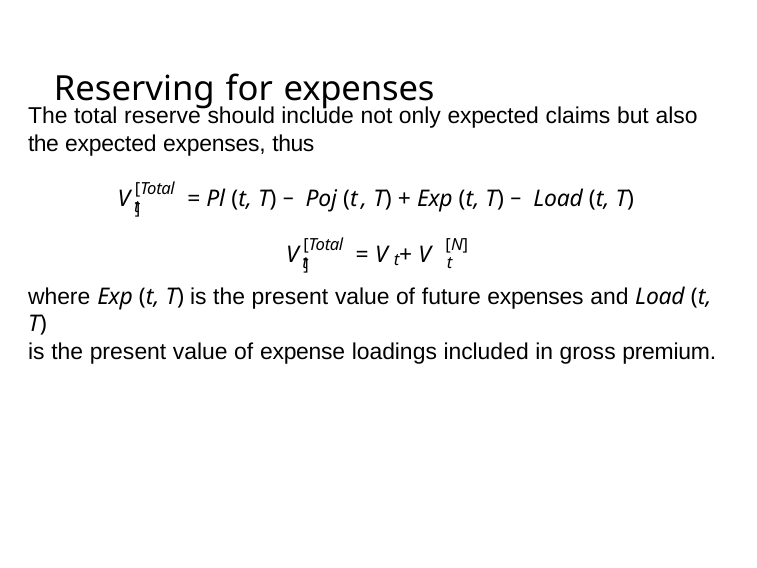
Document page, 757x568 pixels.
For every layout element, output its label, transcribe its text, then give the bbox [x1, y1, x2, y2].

text_box [Total] [132, 211, 180, 218]
text_box t [132, 211, 142, 217]
text_box t t [300, 250, 453, 273]
title Reserving for expenses [51, 36, 705, 99]
text_box where Exp (t, T) is the present value of future expenses and Load (t, T) is the present value of expense loadings included in gross premium. [26, 279, 730, 365]
text_box The total reserve should include not only expected claims but also the expected expenses, thus [26, 99, 730, 157]
text_box [Total] [132, 175, 180, 181]
text_box , T) + Exp (t, T) − Load (t, T) [359, 181, 641, 211]
text_box [Total] [301, 231, 349, 237]
text_box V = Pl (t, T) − Poj (t [115, 181, 359, 211]
text_box V = V + V [284, 237, 443, 267]
text_box [N] [443, 231, 471, 254]
